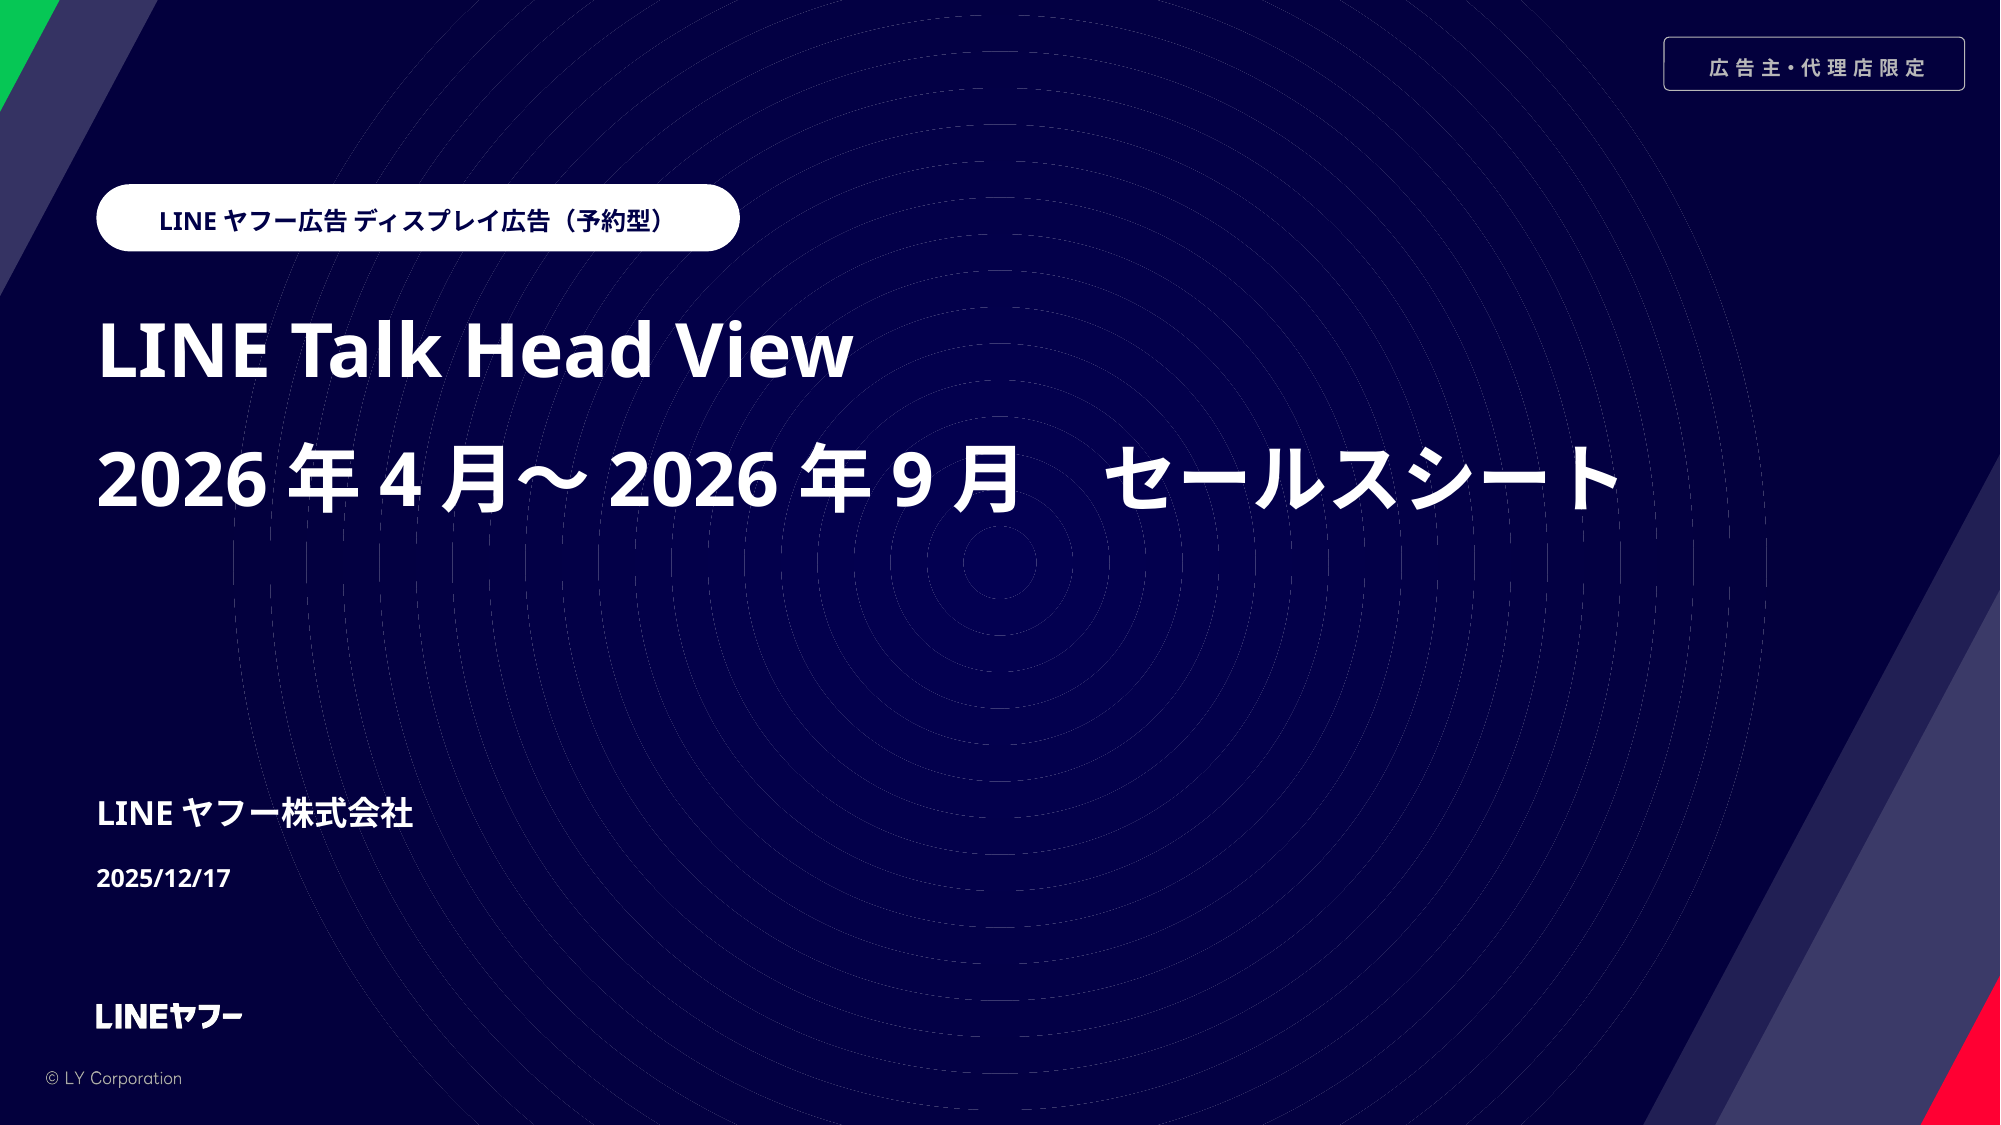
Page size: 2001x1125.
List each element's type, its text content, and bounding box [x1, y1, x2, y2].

list LINE Talk Head View 2026年4月～2026年9月 セールスシート [96, 278, 1904, 618]
list 2025/12/17 [96, 865, 939, 902]
list LINEヤフー株式会社 [96, 723, 1552, 832]
text_box LINEヤフー広告 ディスプレイ広告（予約型） [94, 182, 742, 253]
picture [46, 1071, 181, 1088]
